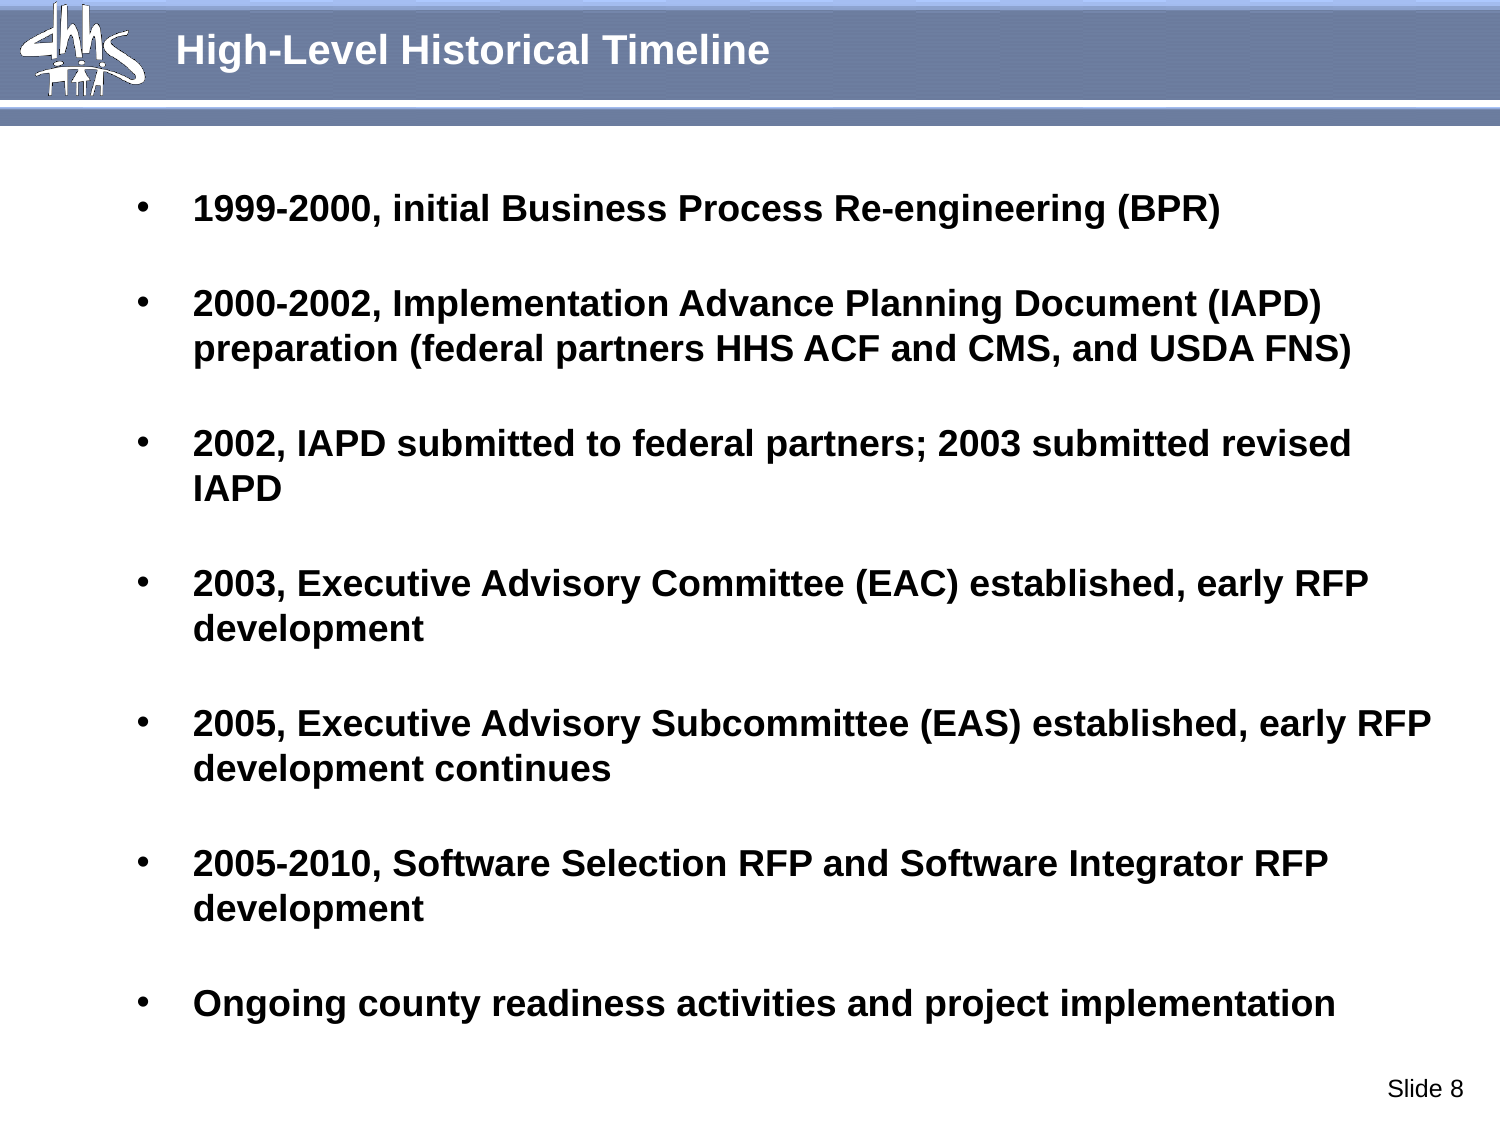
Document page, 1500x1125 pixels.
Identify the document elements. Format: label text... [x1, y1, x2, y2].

text_box High-Level Historical Timeline [160, 15, 1388, 91]
text_box 1999-2000, initial Business Process Re-engineering (BPR) 2000-2002, Implementation Advance Planning Document (IAPD) preparation (federal partners HHS ACF and CMS, and USDA FNS) 2002, IAPD submitted to federal partners; 2003 submitted revised IAPD 2003, Executive Advisory Committee (EAC) established, early RFP development 2005, Executive Advisory Subcommittee (EAS) established, early RFP development continues 2005-2010, Software Selection RFP and Software Integrator RFP development Ongoing county readiness activities and project implementation [121, 176, 1463, 1050]
picture [18, 0, 147, 97]
